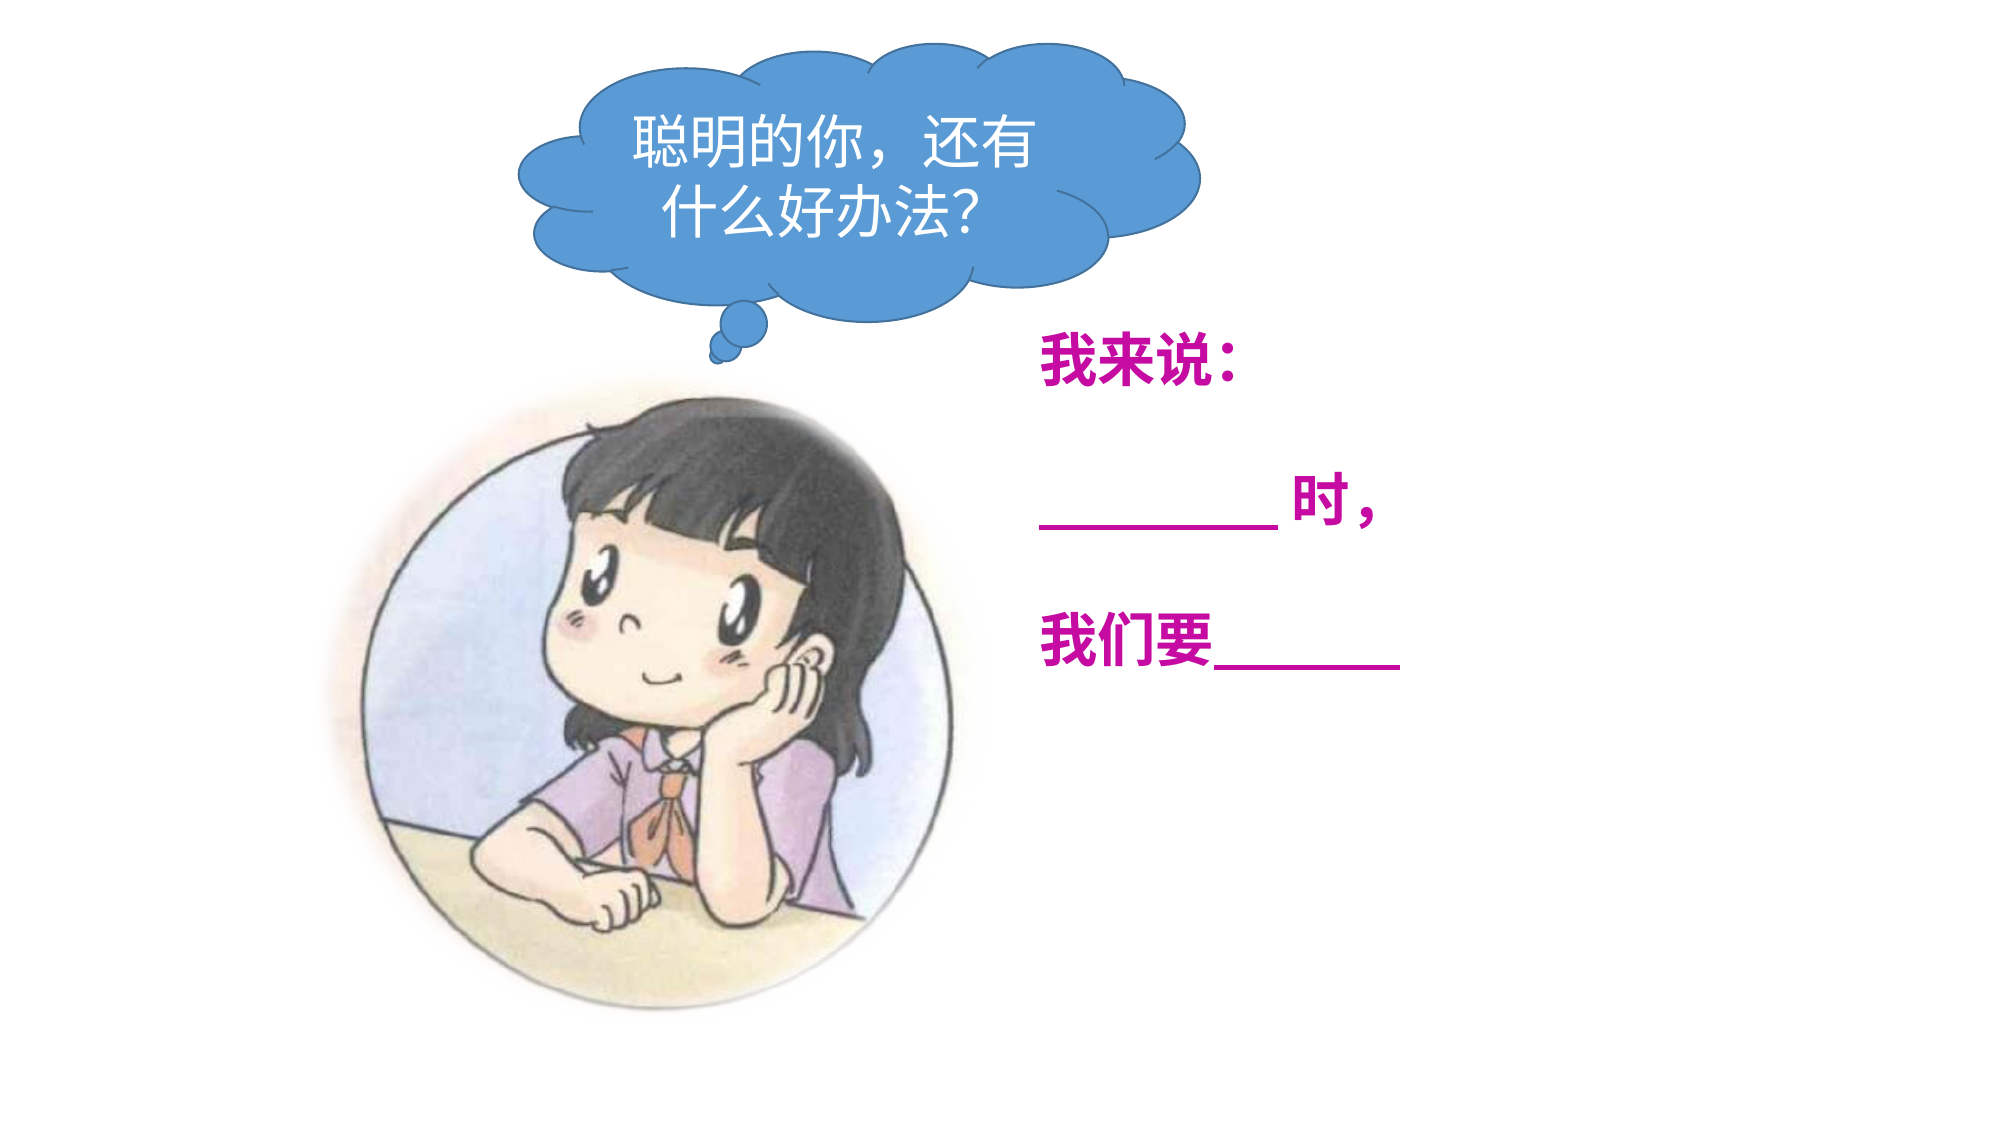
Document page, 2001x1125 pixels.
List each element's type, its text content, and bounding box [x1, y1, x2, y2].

picture [312, 361, 992, 1025]
text_box 我来说： 时， 我们要 [1024, 315, 1424, 680]
text_box 聪明的你，还有什么好办法？ [517, 42, 1202, 361]
